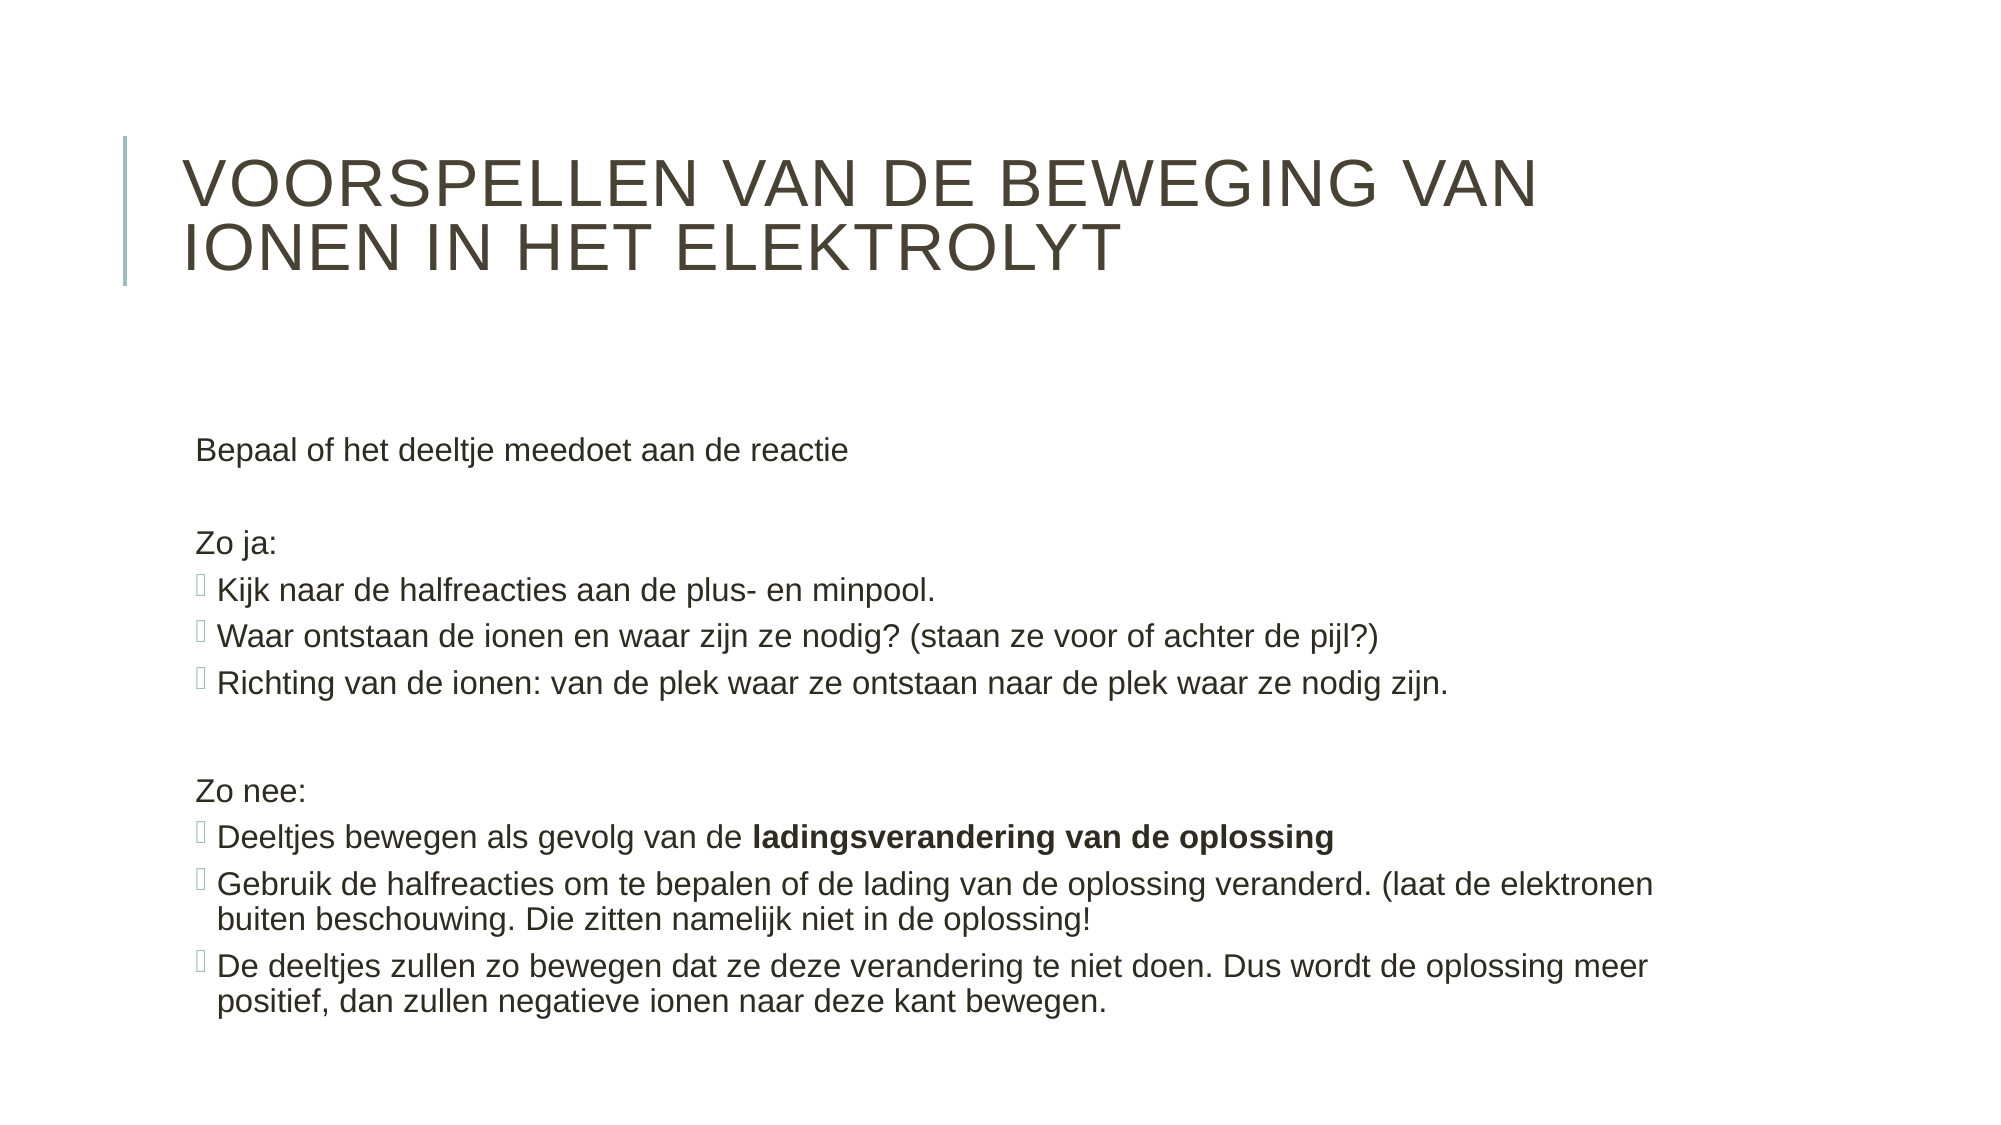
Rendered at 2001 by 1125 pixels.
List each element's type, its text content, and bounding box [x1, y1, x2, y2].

list Bepaal of het deeltje meedoet aan de reactie Zo ja: Kijk naar de halfreacties aan de plus- en minpool. Waar ontstaan de ionen en waar zijn ze nodig? (staan ze voor of achter de pijl?) Richting van de ionen: van de plek waar ze ontstaan naar de plek waar ze nodig zijn. Zo nee: Deeltjes bewegen als gevolg van de ladingsverandering van de oplossing Gebruik de halfreacties om te bepalen of de lading van de oplossing veranderd. (laat de elektronen buiten beschouwing. Die zitten namelijk niet in de oplossing! De deeltjes zullen zo bewegen dat ze deze verandering te niet doen. Dus wordt de oplossing meer positief, dan zullen negatieve ionen naar deze kant bewegen. [168, 375, 1763, 1035]
title Voorspellen van de beweging van ionen in het elektrolyt [168, 96, 1763, 342]
